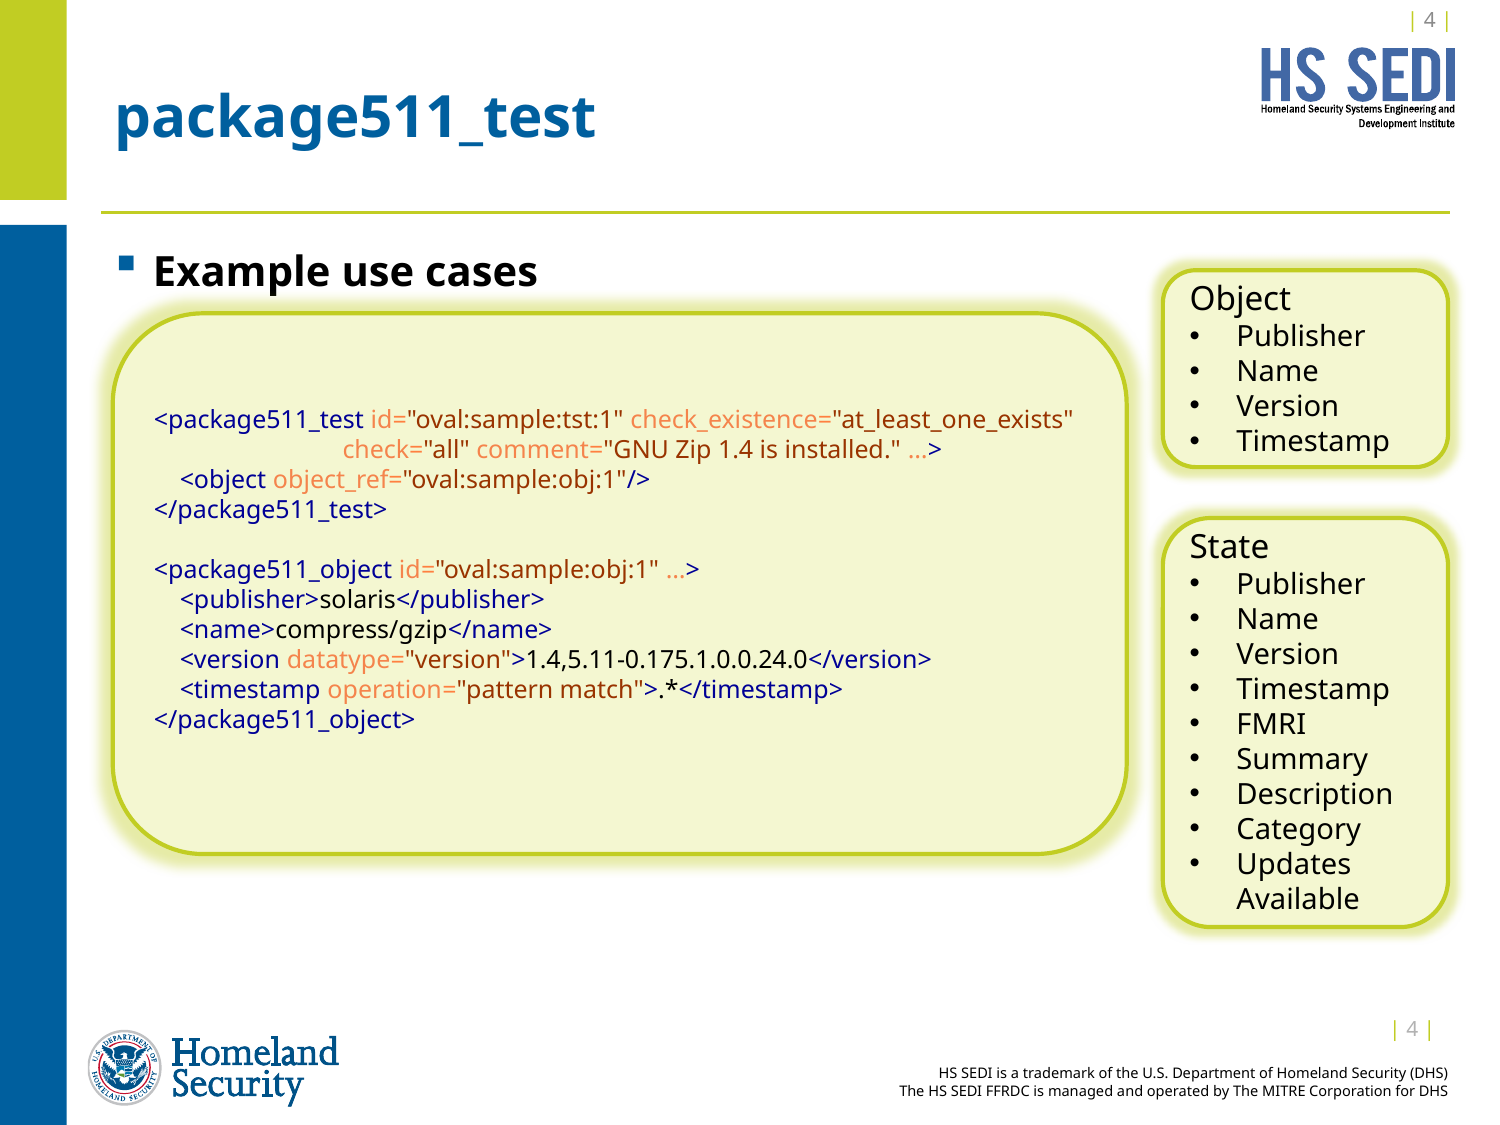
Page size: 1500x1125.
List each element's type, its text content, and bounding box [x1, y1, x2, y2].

text_box | 3 | [1386, 12, 1468, 43]
text_box [1438, 533, 1451, 913]
slide_number | 3 | [1368, 1021, 1450, 1052]
text_box Object Publisher Name Version Timestamp [1174, 270, 1438, 465]
text_box State Publisher Name Version Timestamp FMRI Summary Description Category Updates Available [1174, 518, 1438, 923]
text_box [1186, 923, 1425, 930]
list Example use cases Determine what software is installed See if vulnerable versions of software are present Implementation pkg info pkg list [99, 237, 1129, 353]
text_box [1179, 465, 1432, 470]
text_box [1438, 276, 1451, 461]
text_box [1160, 275, 1174, 462]
list Example use cases Determine what software is installed See if vulnerable versions of software are present Implementation pkg info pkg list [99, 815, 1129, 1005]
text_box [1160, 531, 1174, 914]
title package511_test [99, 45, 1248, 188]
text_box <package511_test id="oval:sample:tst:1" check_existence="at_least_one_exists" check="all" comment="GNU Zip 1.4 is installed." …> <object object_ref="oval:sample:obj:1"/> </package511_test> <package511_object id="oval:sample:obj:1" …> <publisher>solaris</publisher> <name>compress/gzip</name> <version datatype="version">1.4,5.11-0.175.1.0.0.24.0</version> <timestamp operation="pattern match">.*</timestamp> </package511_object> [110, 311, 1129, 857]
